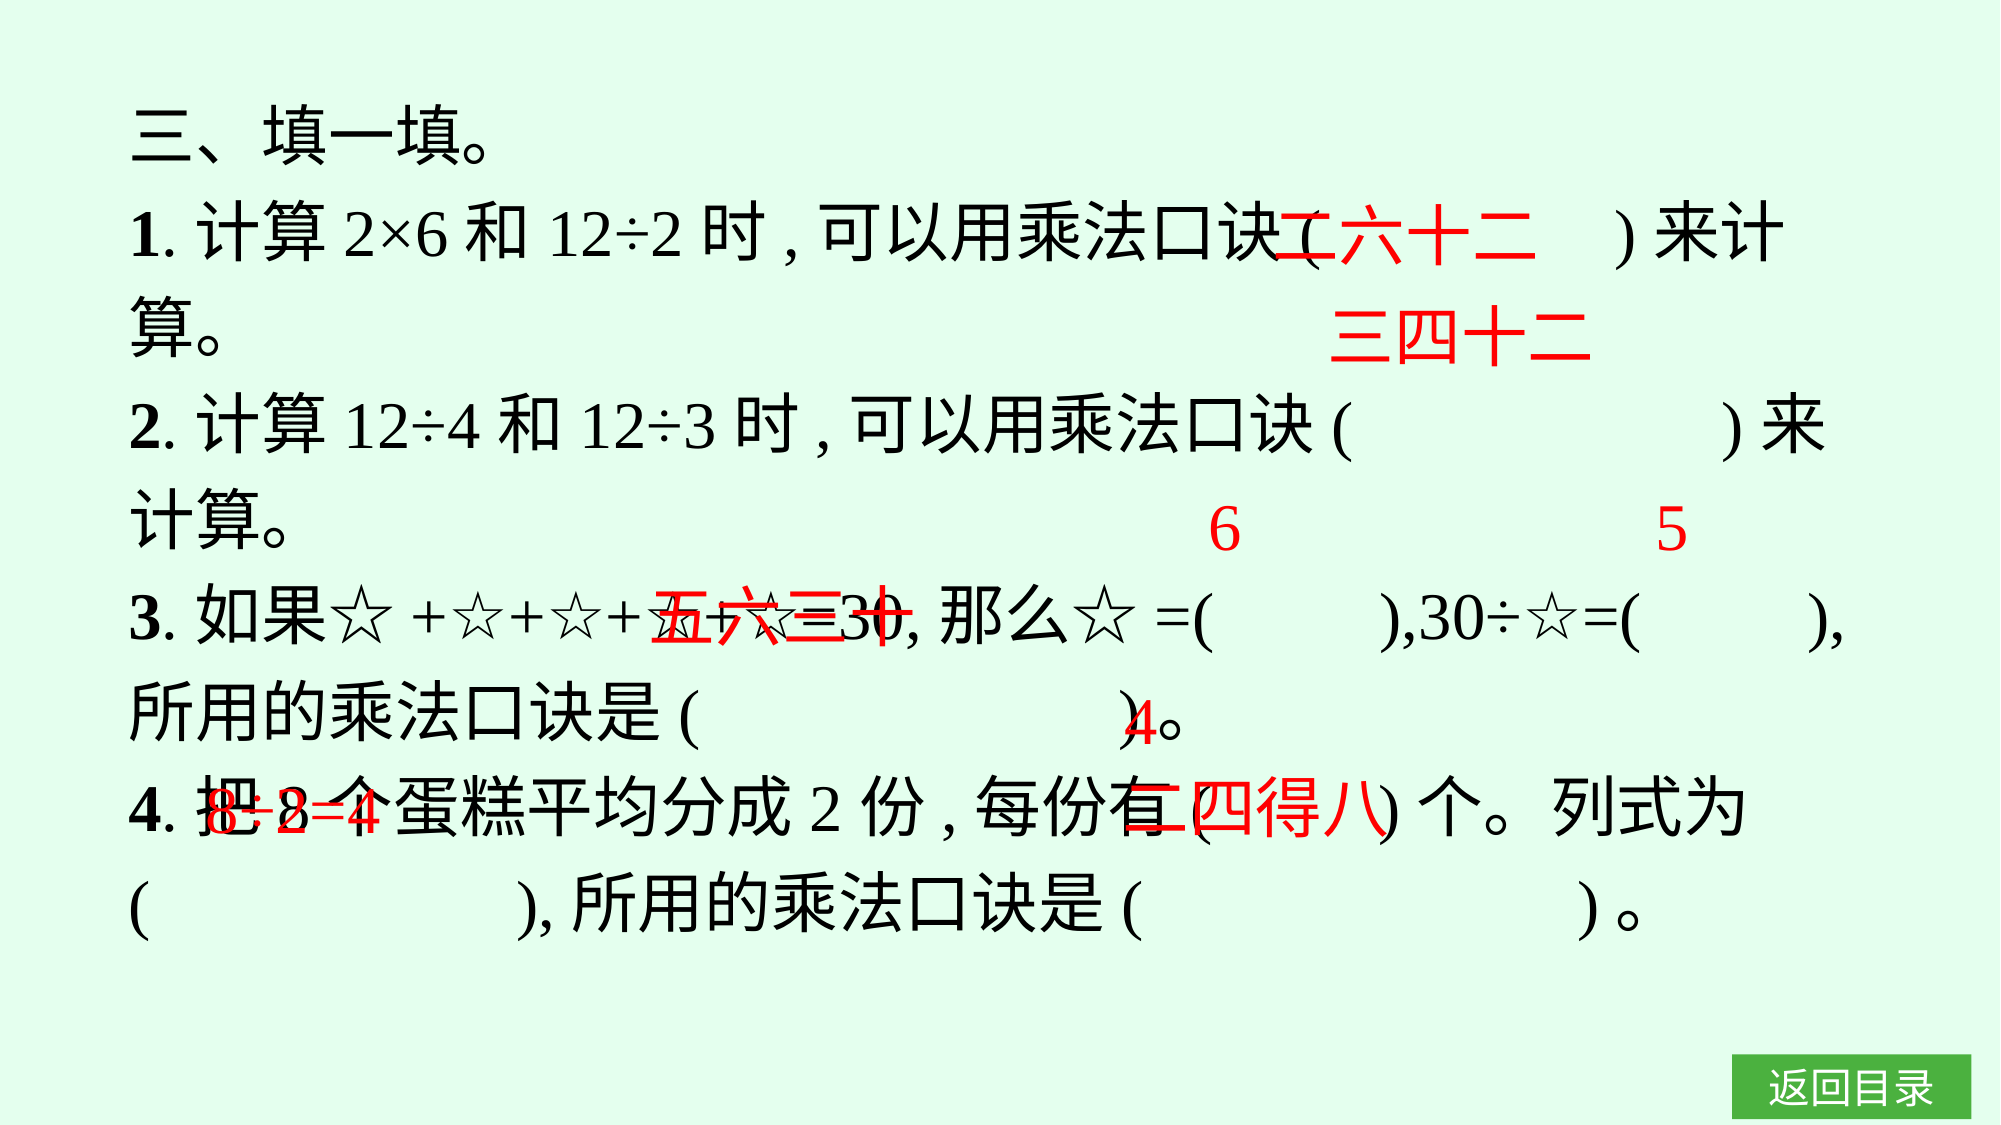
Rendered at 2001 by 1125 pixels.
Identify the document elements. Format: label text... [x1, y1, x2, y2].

text_box 4 [1110, 654, 1174, 742]
text_box 三、填一填。 1.计算2×6和12÷2时,可以用乘法口诀( )来计算。 2.计算12÷4和12÷3时,可以用乘法口诀( )来计算。 3.如果☆+☆+☆+☆+☆=30,那么☆=( ),30÷☆=( ),所用的乘法口诀是( )。 4.把8个蛋糕平均分成2份,每份有( )个。列式为 ( ),所用的乘法口诀是( )。 [113, 70, 1887, 949]
text_box 二六十二 [1257, 170, 1555, 282]
text_box 6 [1193, 460, 1258, 572]
text_box 5 [1640, 460, 1704, 572]
text_box 二四得八 [1107, 742, 1405, 854]
text_box 三四十二 [1312, 271, 1610, 382]
text_box 五六三十 [634, 551, 931, 663]
text_box 8÷2=4 [190, 743, 479, 855]
